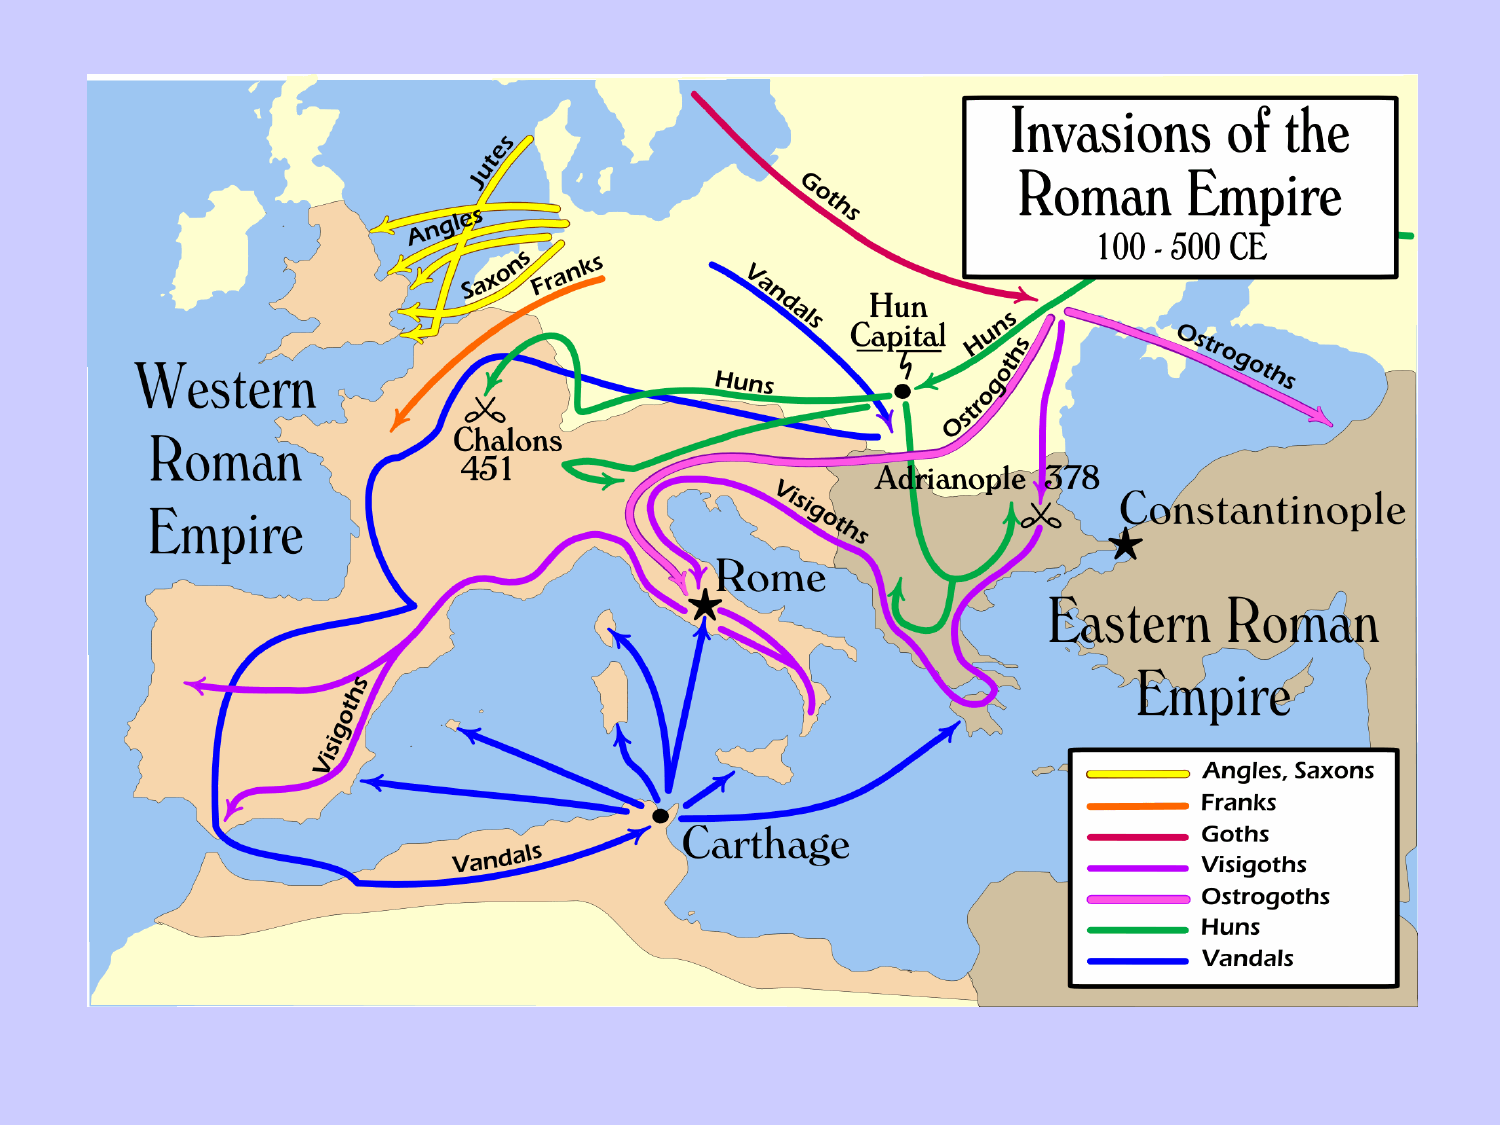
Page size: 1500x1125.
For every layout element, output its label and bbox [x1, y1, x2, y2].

picture [87, 74, 1418, 1007]
